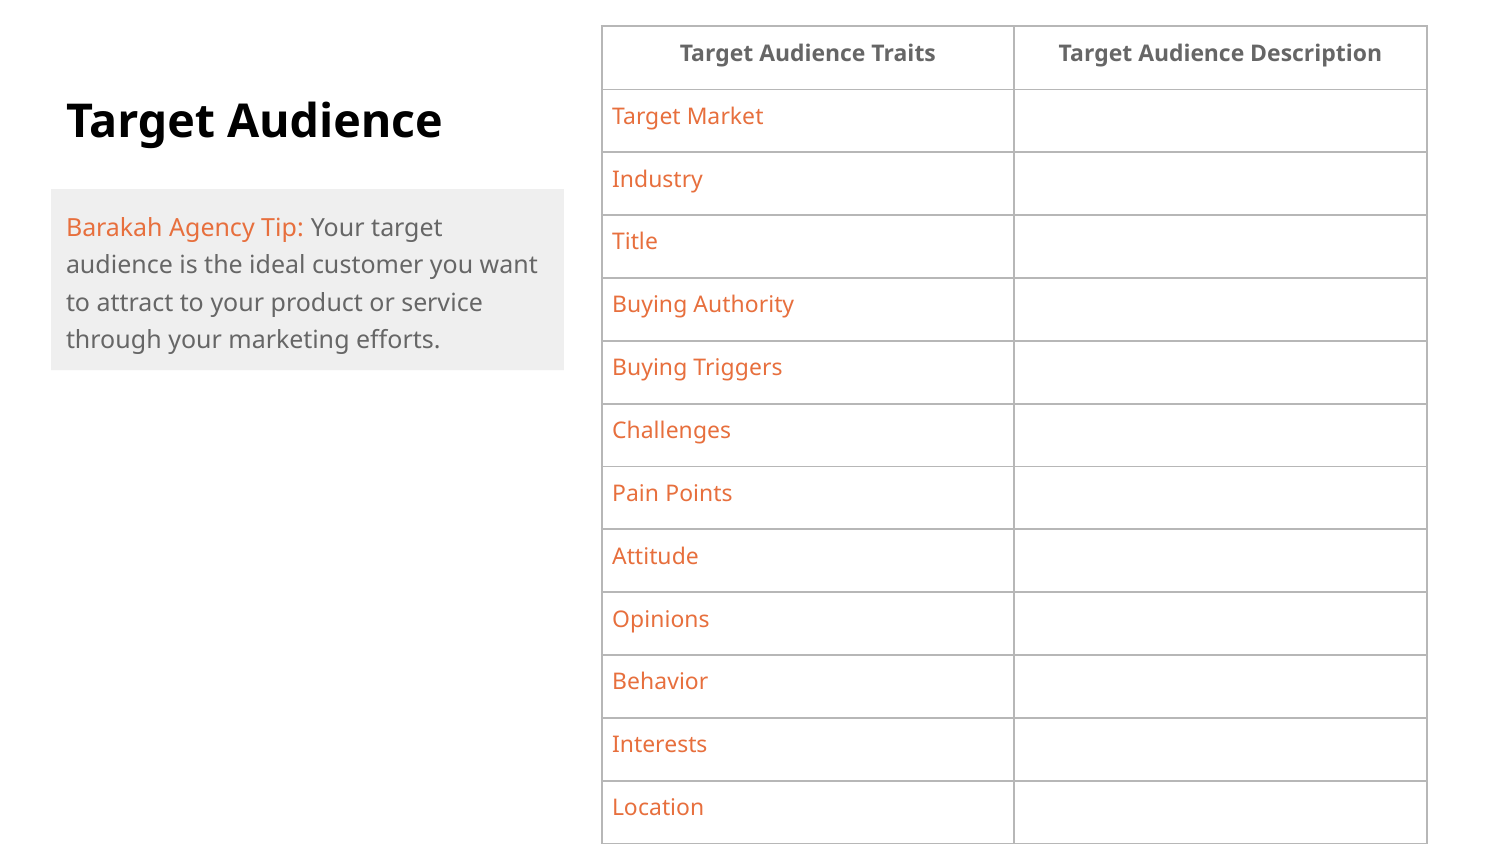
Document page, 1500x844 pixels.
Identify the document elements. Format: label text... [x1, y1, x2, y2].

table_cell Pain Points [603, 467, 1013, 528]
table_cell [1015, 216, 1426, 277]
table_cell [1015, 530, 1426, 591]
table_cell Location [603, 782, 1013, 843]
table_cell Buying Authority [603, 279, 1013, 340]
list Barakah Agency Tip: Your target audience is the ideal customer you want to attract to your product or service through your marketing efforts. [51, 189, 564, 371]
table_cell Opinions [603, 593, 1013, 654]
table_cell Buying Triggers [603, 342, 1013, 403]
table_cell [1015, 90, 1426, 151]
table_cell Challenges [603, 405, 1013, 466]
table_cell [1015, 467, 1426, 528]
table_header Target Audience Description [1015, 27, 1426, 89]
table_cell [1015, 782, 1426, 843]
table_cell Attitude [603, 530, 1013, 591]
table_cell Interests [603, 719, 1013, 780]
table_cell [1015, 656, 1426, 717]
table_cell [1015, 593, 1426, 654]
table_cell [1015, 719, 1426, 780]
table_cell [1015, 405, 1426, 466]
title Target Audience [51, 72, 601, 167]
table_cell Industry [603, 153, 1013, 214]
table_cell [1015, 279, 1426, 340]
table_header Target Audience Traits [603, 27, 1013, 89]
table_cell [1015, 342, 1426, 403]
table_cell [1015, 153, 1426, 214]
table_cell Title [603, 216, 1013, 277]
table_cell Target Market [603, 90, 1013, 151]
table_cell Behavior [603, 656, 1013, 717]
